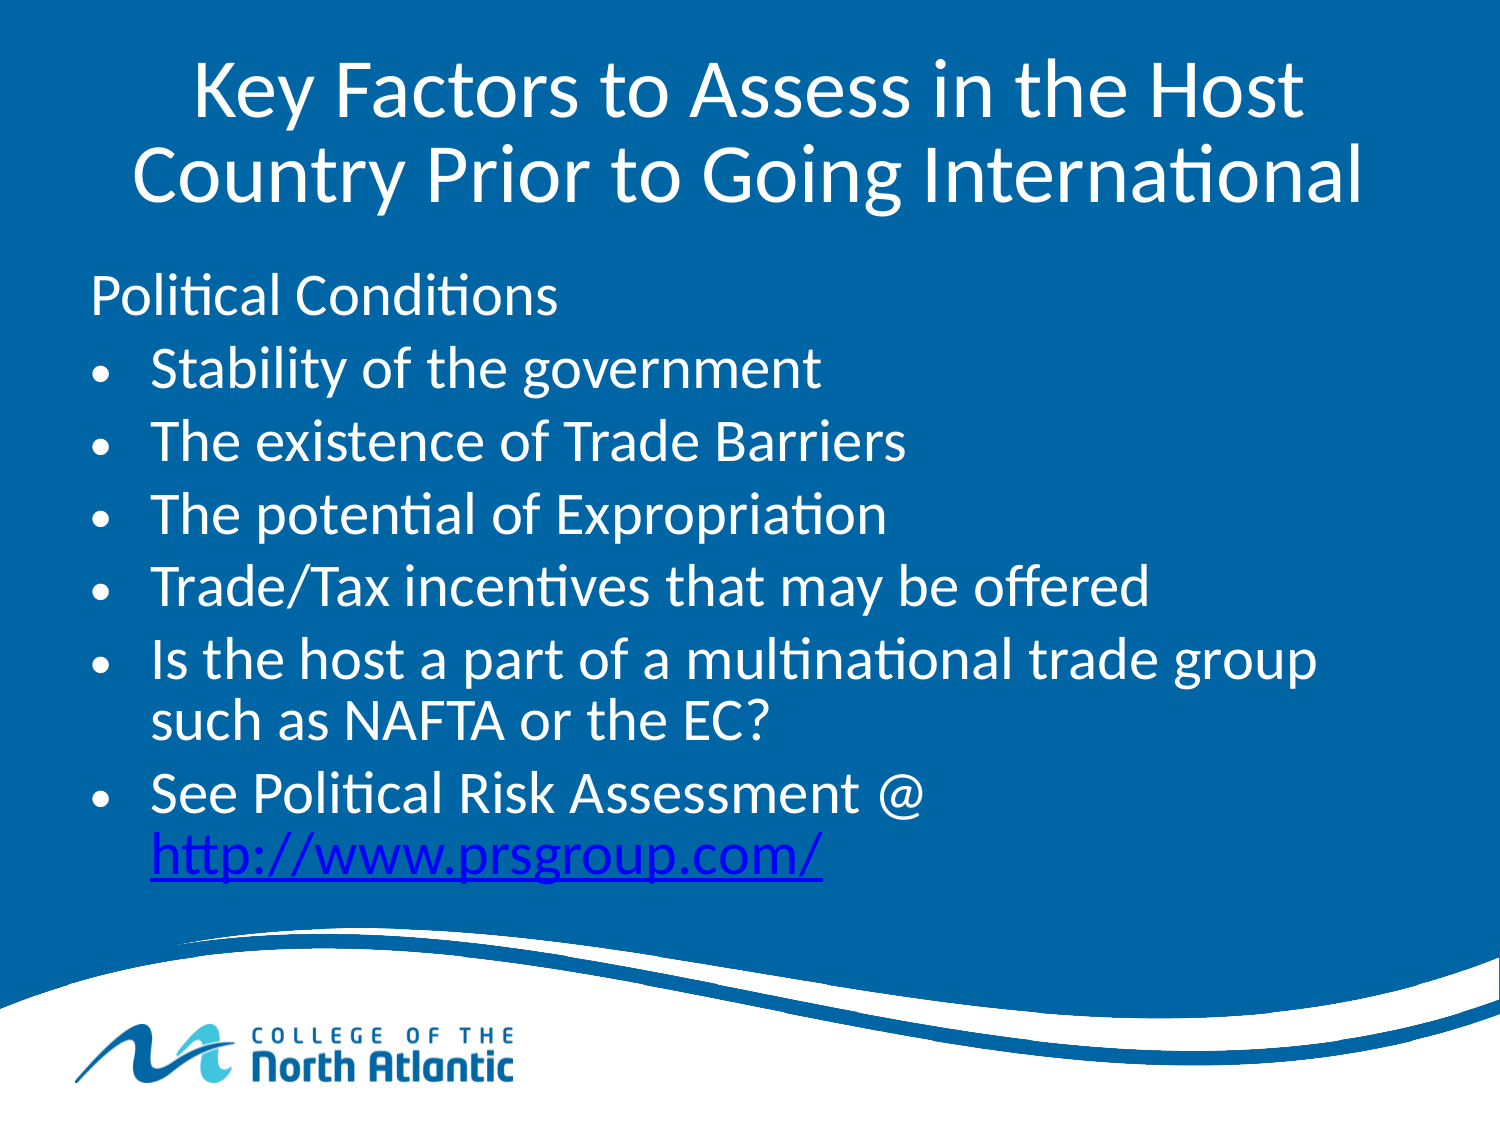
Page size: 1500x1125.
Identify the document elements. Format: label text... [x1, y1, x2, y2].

picture [0, 928, 1500, 1125]
title Key Factors to Assess in the Host Country Prior to Going International [75, 45, 1425, 233]
list Political Conditions Stability of the government The existence of Trade Barriers The potential of Expropriation Trade/Tax incentives that may be offered Is the host a part of a multinational trade group such as NAFTA or the EC? See Political Risk Assessment @ http://www.prsgroup.com/ [75, 262, 1425, 900]
